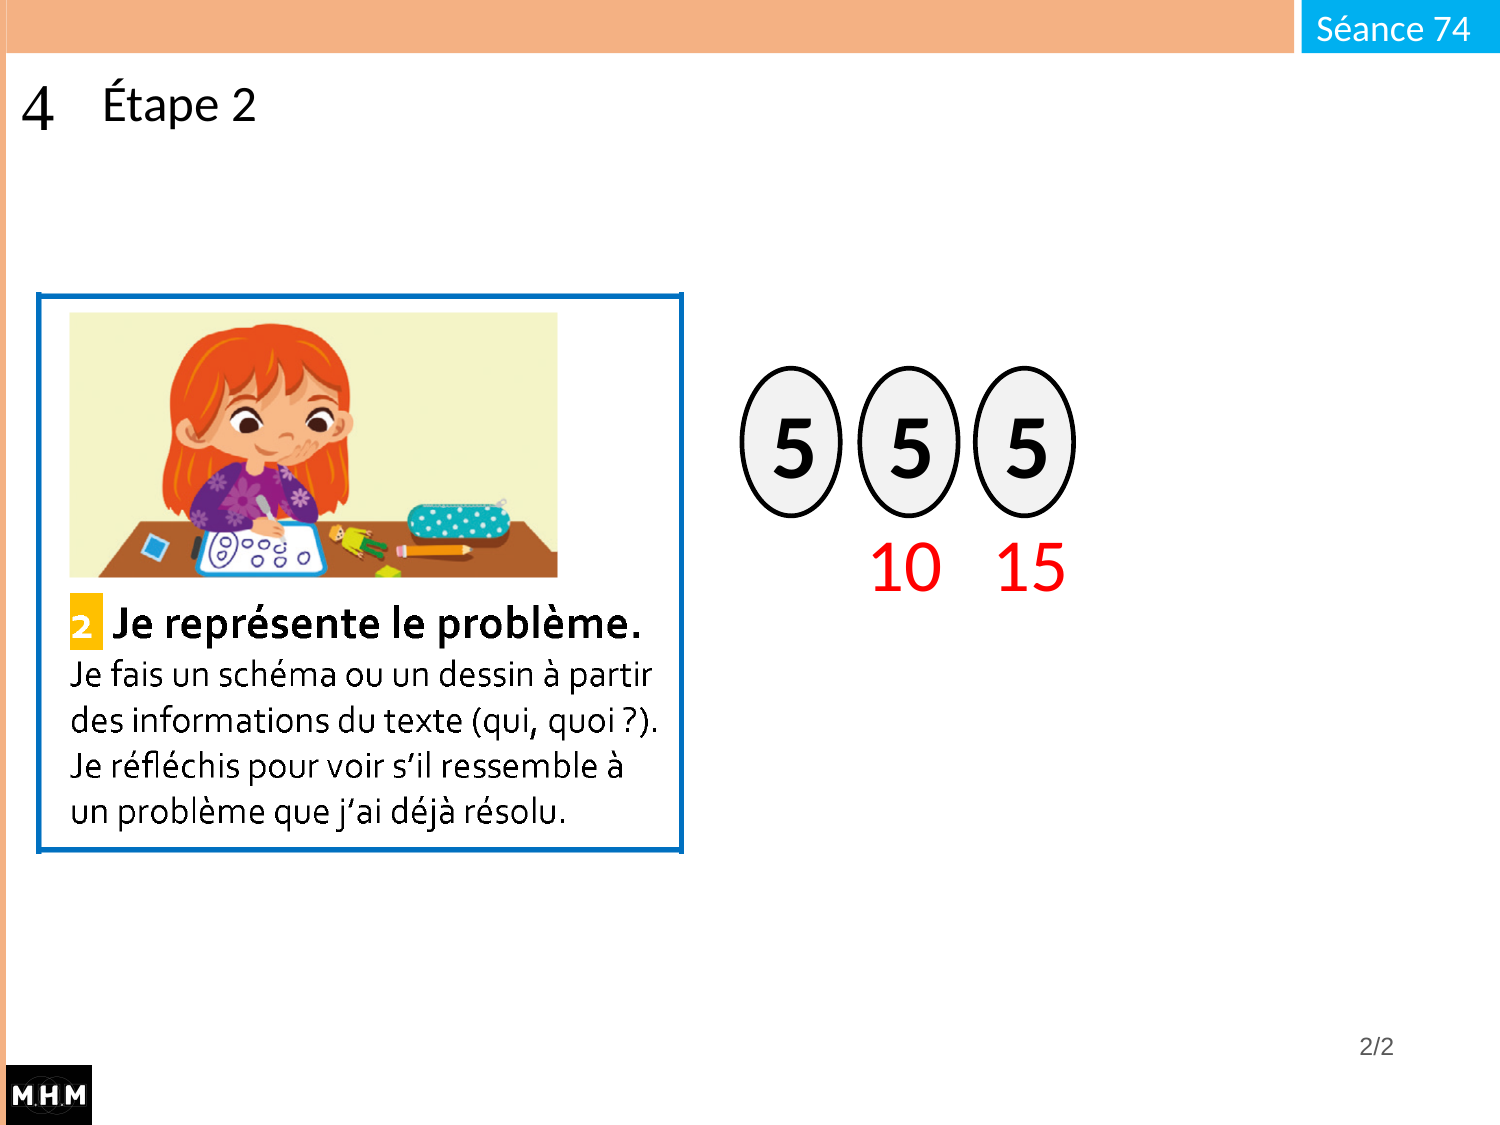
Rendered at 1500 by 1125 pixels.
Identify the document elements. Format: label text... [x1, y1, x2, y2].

text_box 2/2 [1339, 1022, 1414, 1068]
text_box 5 [974, 367, 1075, 509]
text_box 15 [977, 509, 1134, 615]
text_box 10 [851, 508, 979, 614]
text_box 5 [858, 367, 960, 508]
text_box 5 [740, 367, 842, 517]
picture [6, 1065, 92, 1125]
picture [34, 292, 685, 854]
title Étape 2 [87, 32, 1382, 140]
